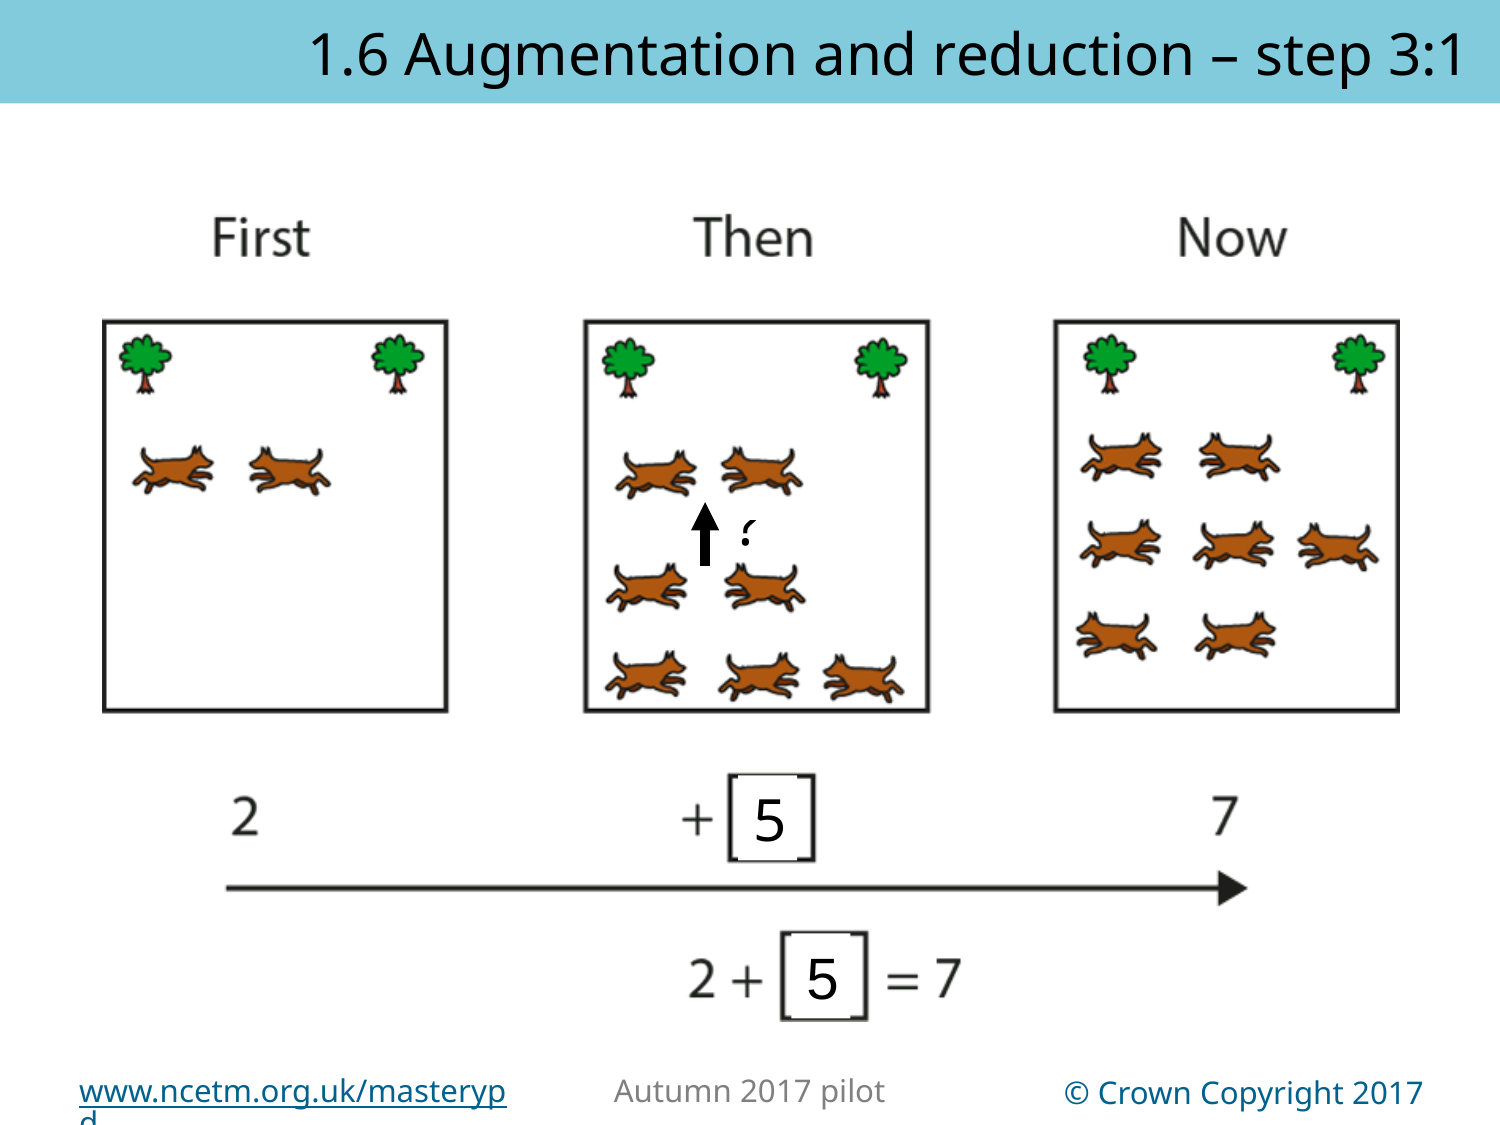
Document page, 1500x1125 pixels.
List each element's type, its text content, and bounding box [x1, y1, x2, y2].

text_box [655, 928, 975, 1036]
picture [46, 857, 1424, 922]
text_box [666, 762, 833, 870]
picture [1198, 786, 1247, 847]
picture [218, 786, 278, 847]
list 1.6 Augmentation and reduction – step 3:1 [0, 0, 1500, 104]
picture [102, 207, 1400, 729]
